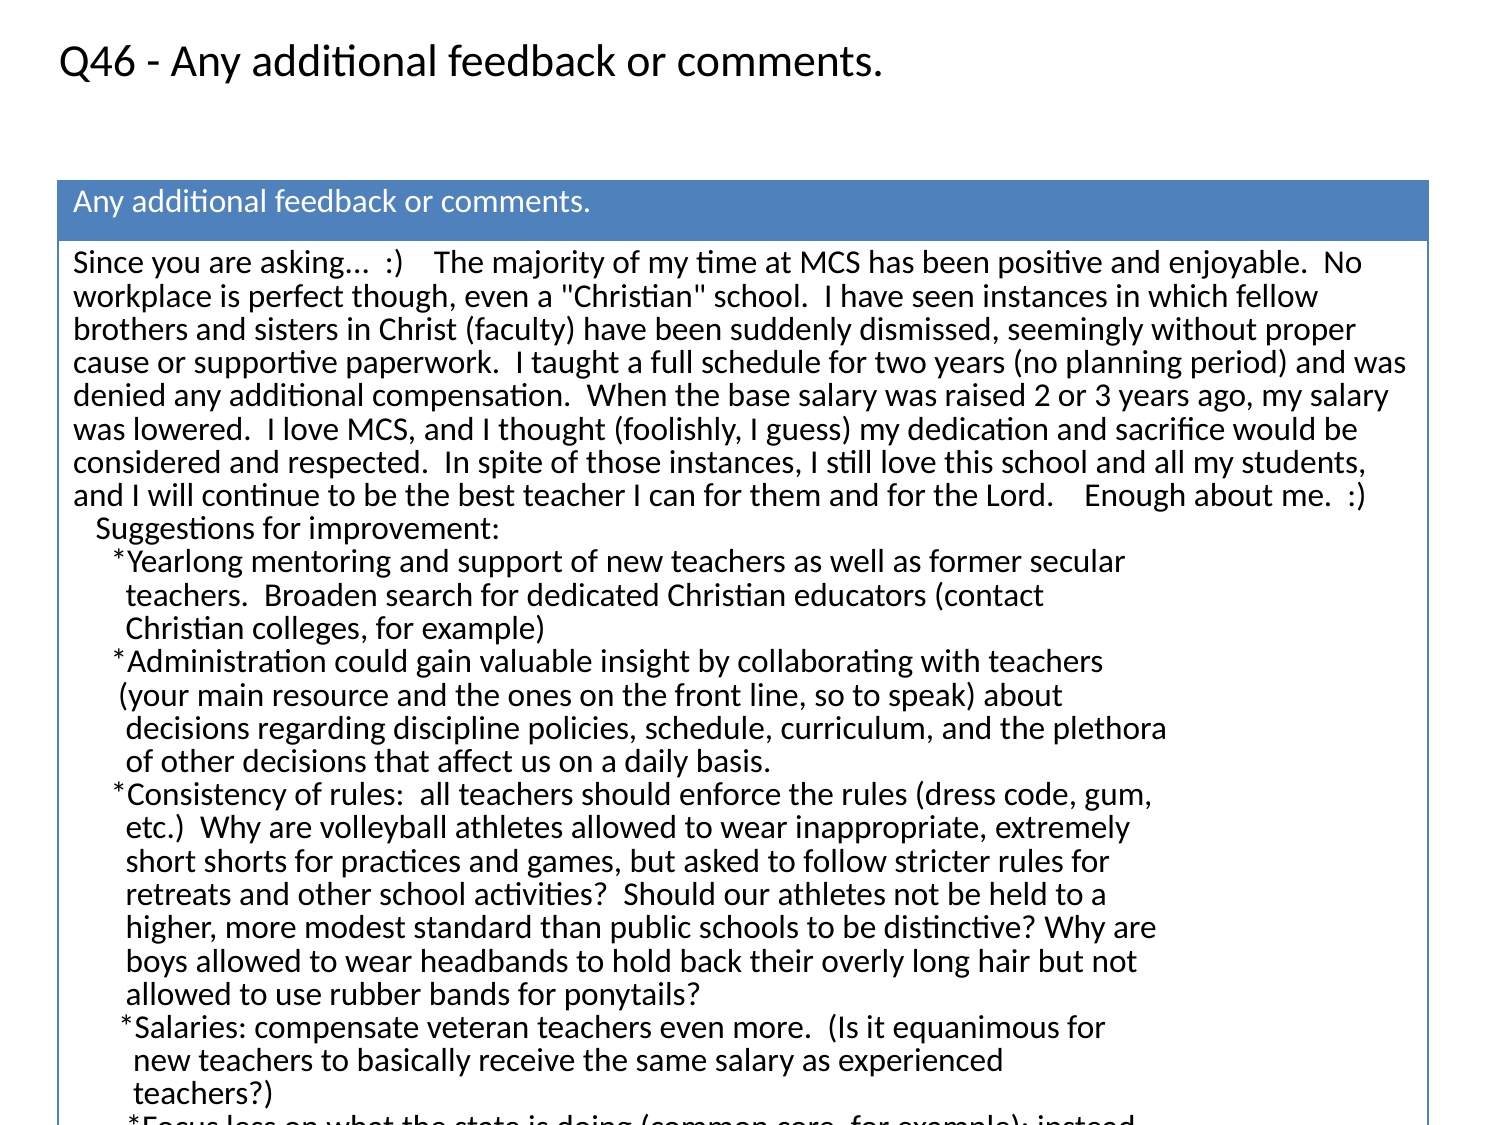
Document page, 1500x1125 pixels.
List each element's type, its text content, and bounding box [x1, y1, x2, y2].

text_box Q46 - Any additional feedback or comments. [44, 22, 1395, 84]
table_cell Since you are asking... :) The majority of my time at MCS has been positive and enjoyable. No workplace is perfect though, even a "Christian" school. I have seen instances in which fellow brothers and sisters in Christ (faculty) have been suddenly dismissed, seemingly without proper cause or supportive paperwork. I taught a full schedule for two years (no planning period) and was denied any additional compensation. When the base salary was raised 2 or 3 years ago, my salary was lowered. I love MCS, and I thought (foolishly, I guess) my dedication and sacrifice would be considered and respected. In spite of those instances, I still love this school and all my students, and I will continue to be the best teacher I can for them and for the Lord. Enough about me. :) Suggestions for improvement: *Yearlong mentoring and support of new teachers as well as former secular teachers. Broaden search for dedicated Christian educators (contact Christian colleges, for example) *Administration could gain valuable insight by collaborating with teachers (your main resource and the ones on the front line, so to speak) about decisions regarding discipline policies, schedule, curriculum, and the plethora of other decisions that affect us on a daily basis. *Consistency of rules: all teachers should enforce the rules (dress code, gum, etc.) Why are volleyball athletes allowed to wear inappropriate, extremely short shorts for practices and games, but asked to follow stricter rules for retreats and other school activities? Should our athletes not be held to a higher, more modest standard than public schools to be distinctive? Why are boys allowed to wear headbands to hold back their overly long hair but not allowed to use rubber bands for ponytails? *Salaries: compensate veteran teachers even more. (Is it equanimous for new teachers to basically receive the same salary as experienced teachers?) *Focus less on what the state is doing (common core, for example); instead focus on and evaluate what is best for our Christian school. *Offer more practical electives for students who are not college-bound. [59, 241, 1427, 1125]
table_header Any additional feedback or comments. [59, 181, 1427, 241]
